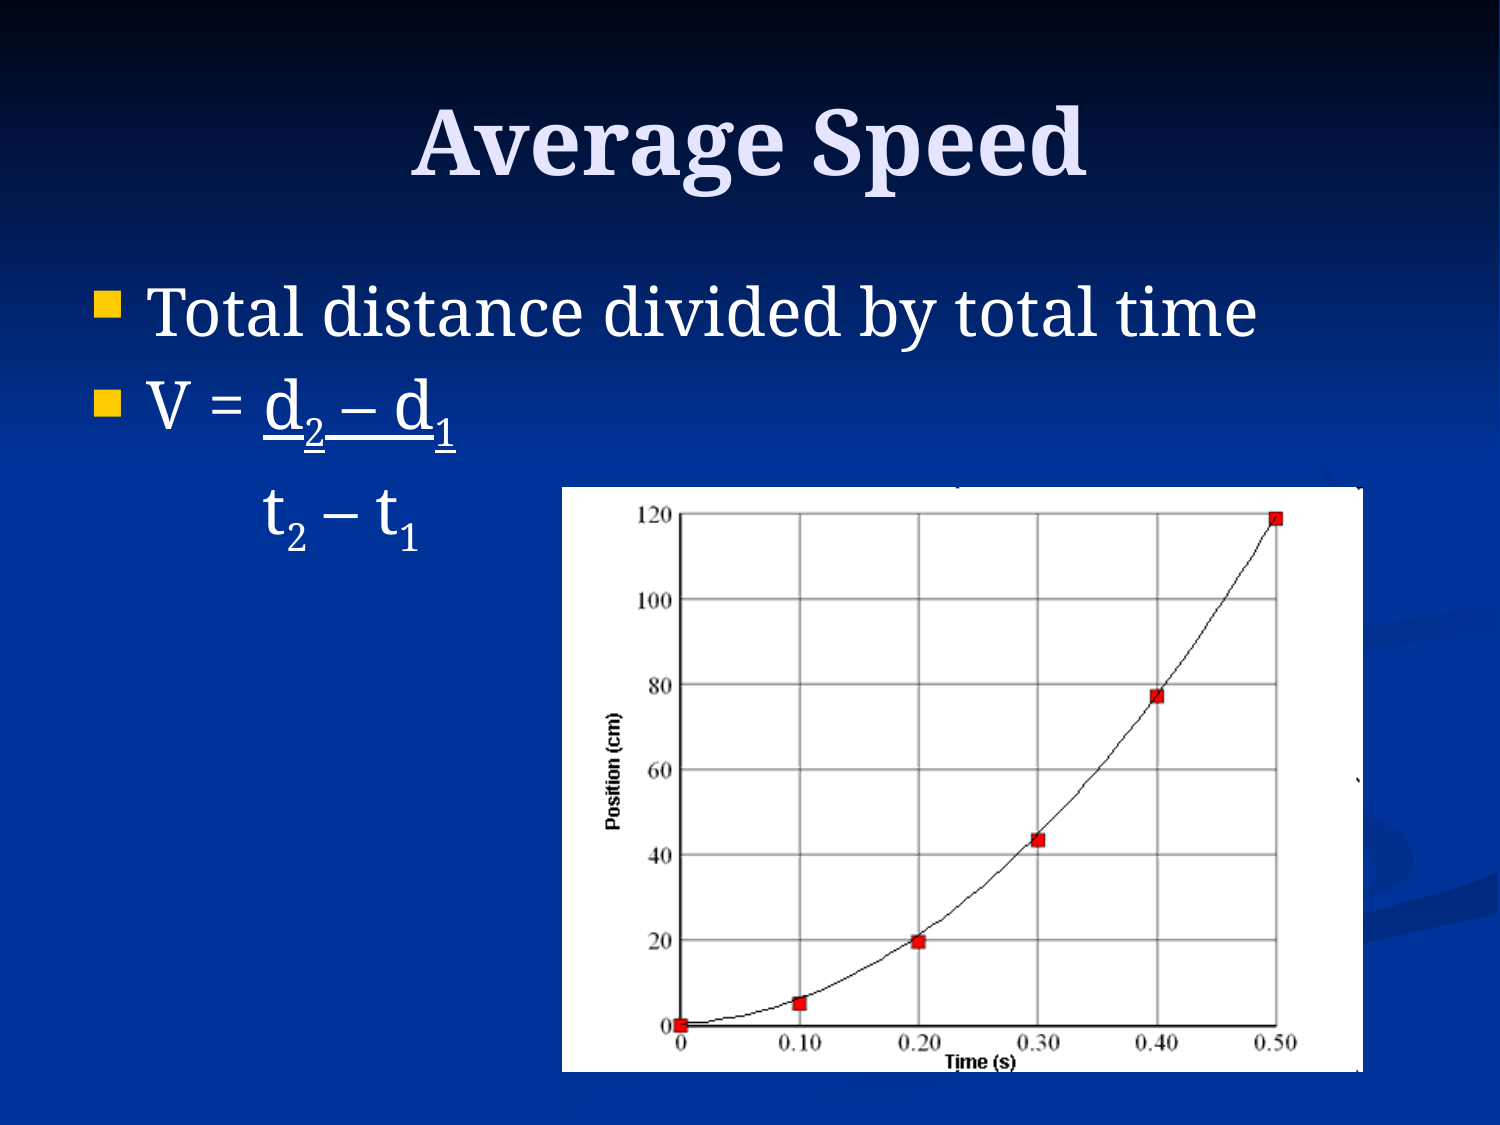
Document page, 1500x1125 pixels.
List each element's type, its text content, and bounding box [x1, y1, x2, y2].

list Total distance divided by total time V = d2 – d1 t2 – t1 [74, 262, 1426, 1006]
title Average Speed [74, 44, 1426, 233]
picture [562, 487, 1363, 1073]
